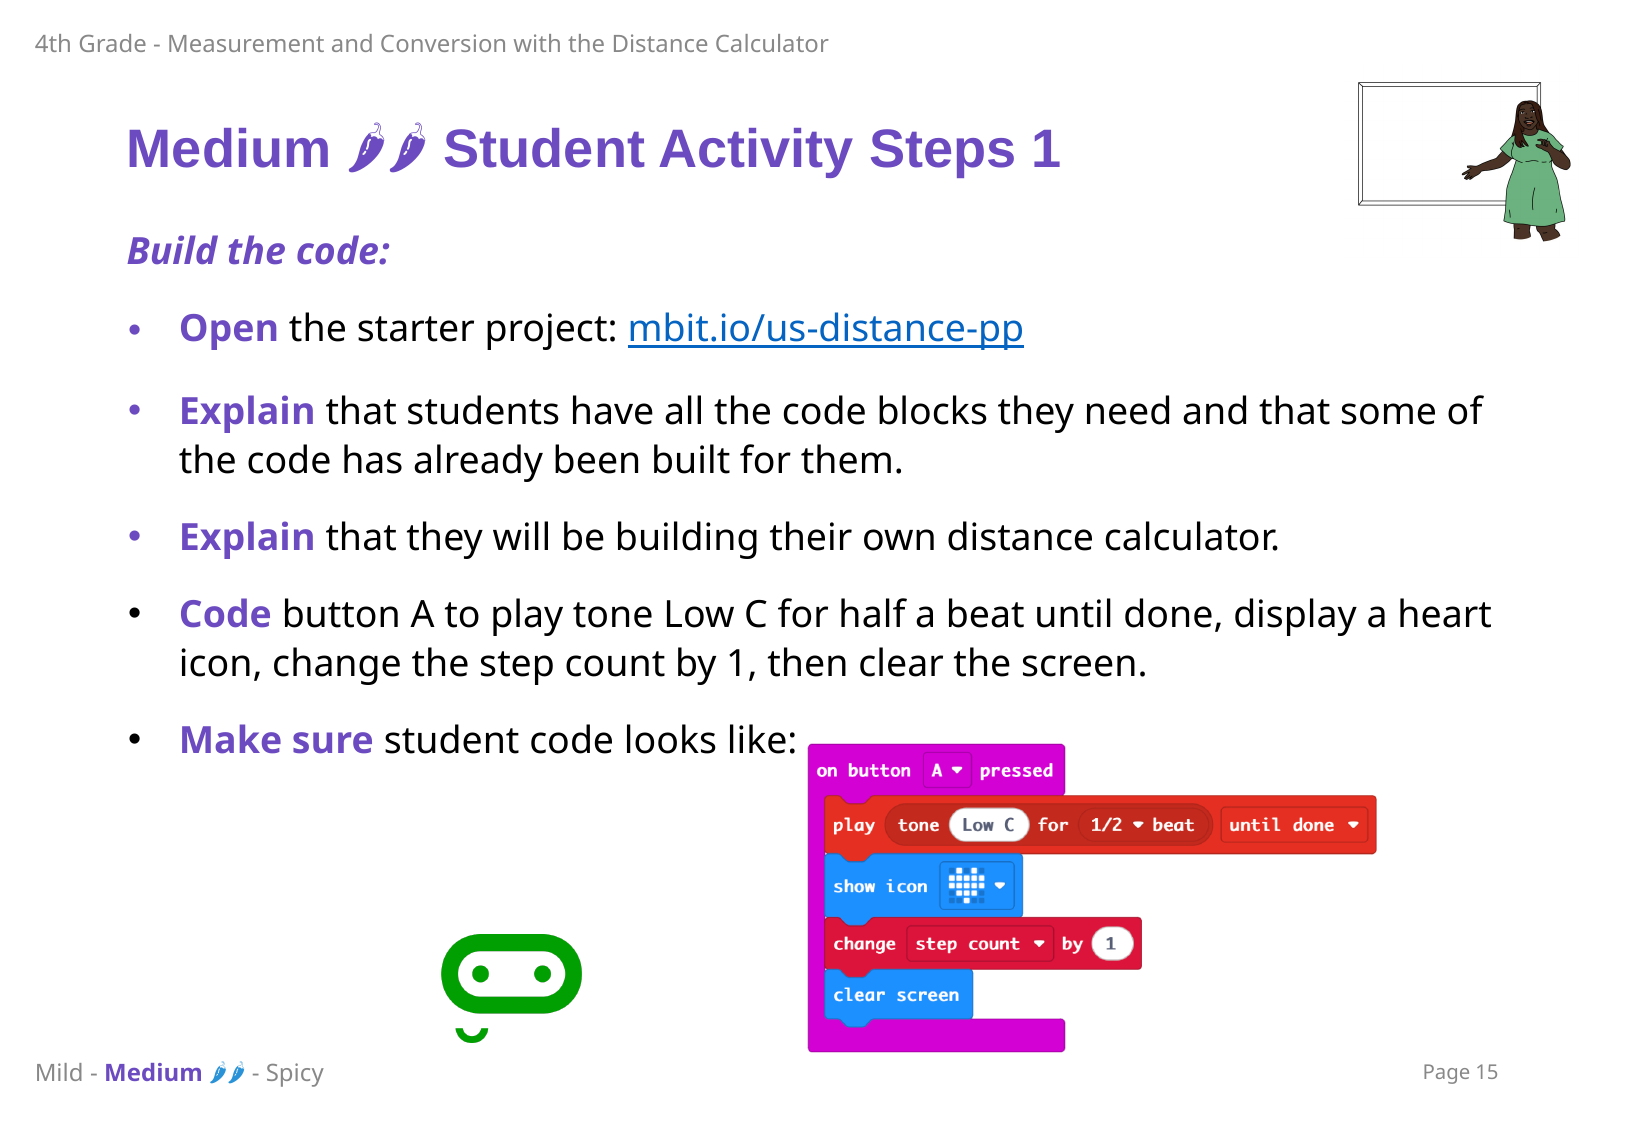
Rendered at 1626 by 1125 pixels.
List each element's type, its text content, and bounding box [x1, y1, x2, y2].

list Build the code: Open the starter project: mbit.io/us-distance-pp Explain that students have all the code blocks they need and that some of the code has already been built for them. Explain that they will be building their own distance calculator. Code button A to play tone Low C for half a beat until done, display a heart icon, change the step count by 1, then clear the screen. Make sure student code looks like: [111, 215, 1514, 909]
picture [1343, 62, 1579, 258]
picture [441, 934, 582, 1043]
title Medium 🌶️🌶️ Student Activity Steps 1 [111, 74, 1338, 215]
picture [797, 733, 1389, 1061]
slide_number Page 15 [1147, 1042, 1514, 1103]
text_box Mild - Medium 🌶️🌶️ - Spicy [19, 1042, 623, 1103]
